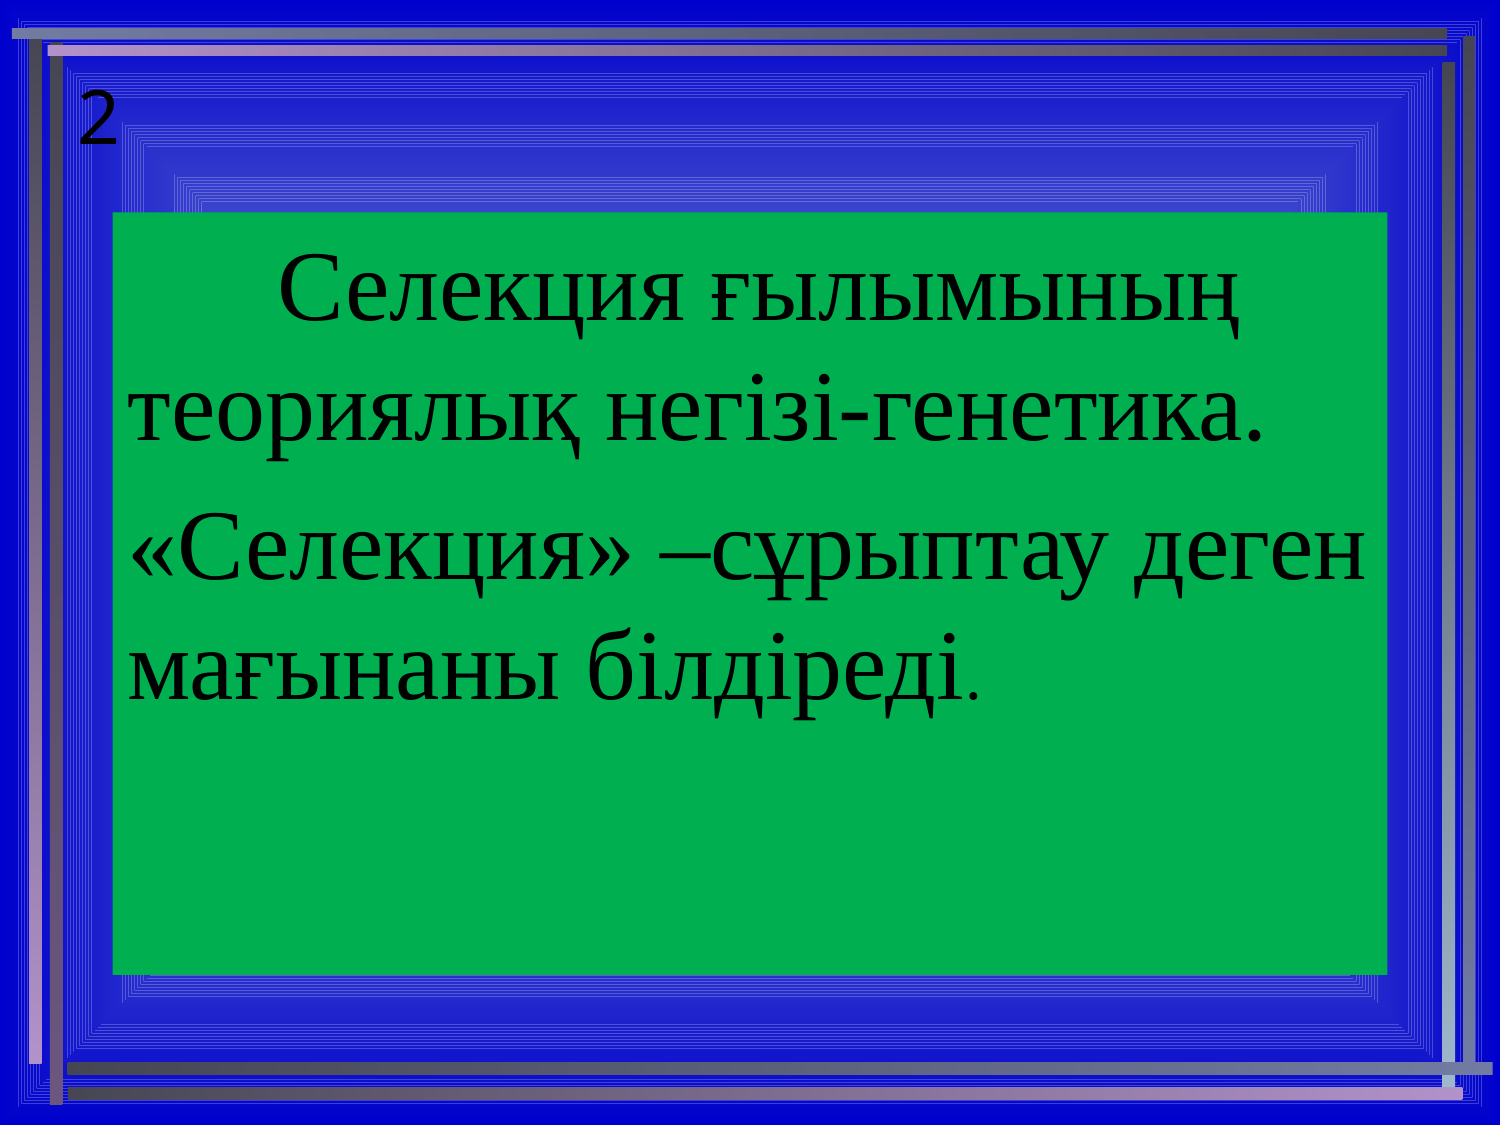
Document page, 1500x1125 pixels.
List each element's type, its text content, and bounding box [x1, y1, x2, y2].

title 2 [62, 62, 1375, 200]
list Селекция ғылымының теориялық негізі-генетика. «Селекция» –сұрыптау деген мағынаны білдіреді. [112, 212, 1388, 975]
